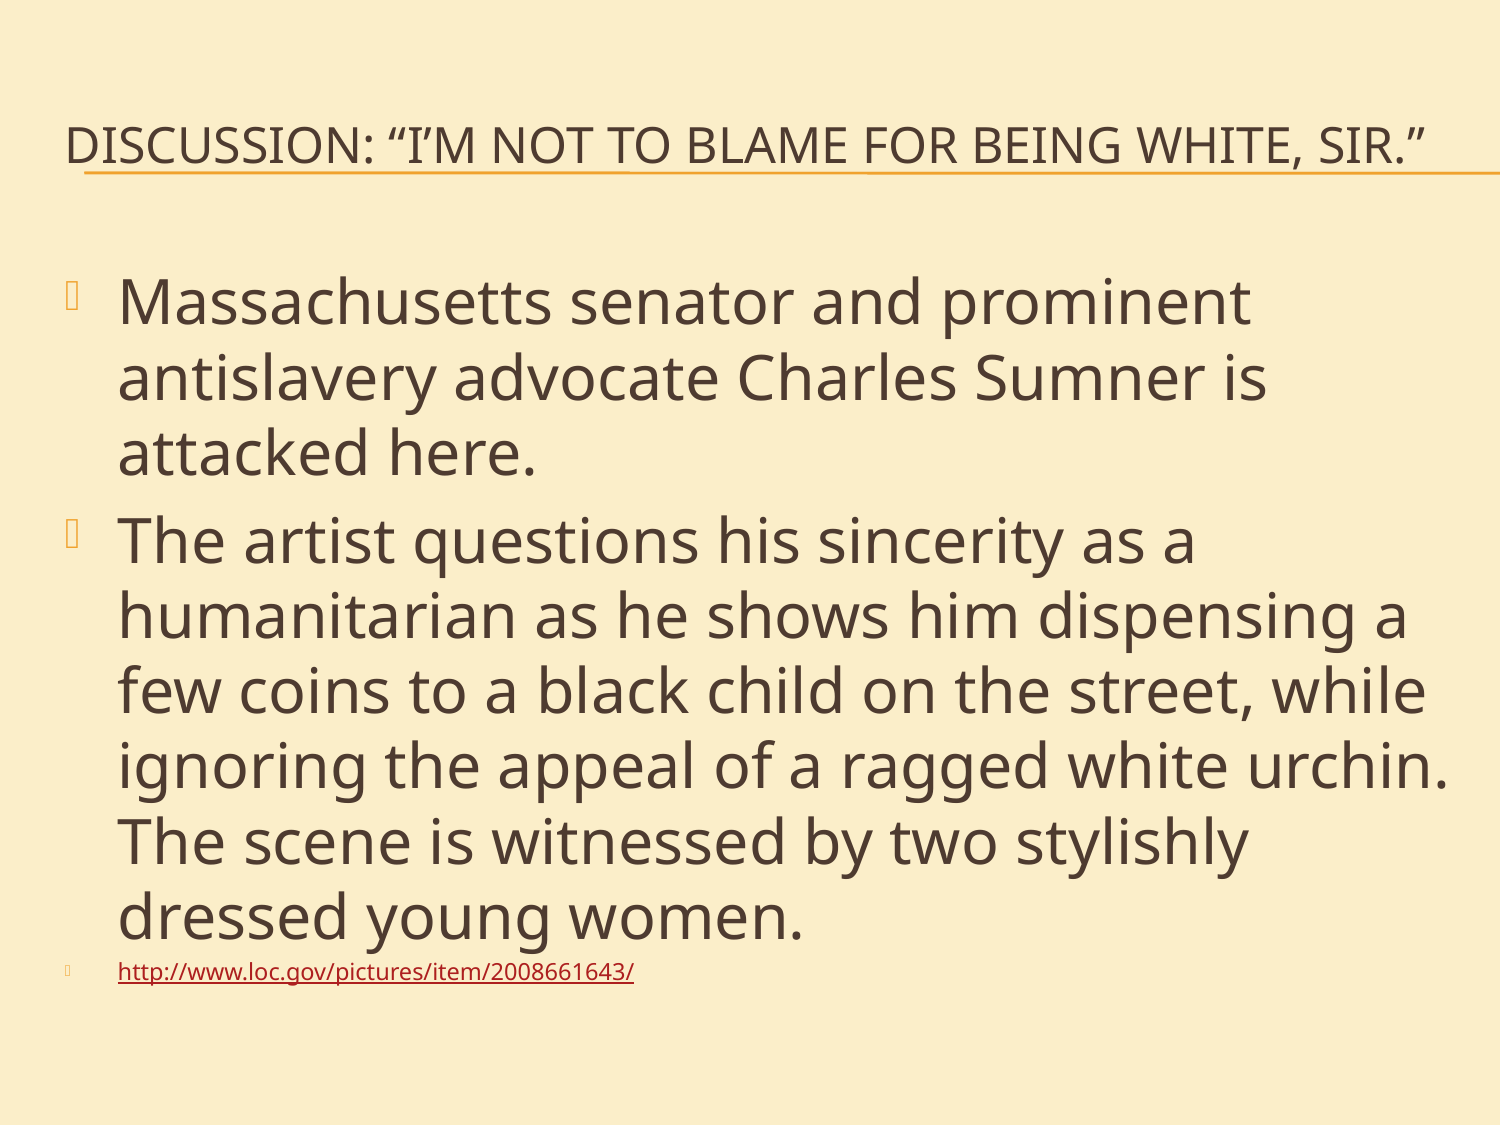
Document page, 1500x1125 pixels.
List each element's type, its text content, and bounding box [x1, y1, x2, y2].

title Discussion: “I’m not to blame for being White, sir.” [50, 75, 1475, 213]
list Massachusetts senator and prominent antislavery advocate Charles Sumner is attacked here. The artist questions his sincerity as a humanitarian as he shows him dispensing a few coins to a black child on the street, while ignoring the appeal of a ragged white urchin. The scene is witnessed by two stylishly dressed young women. http://www.loc.gov/pictures/item/2008661643/ [50, 254, 1475, 998]
